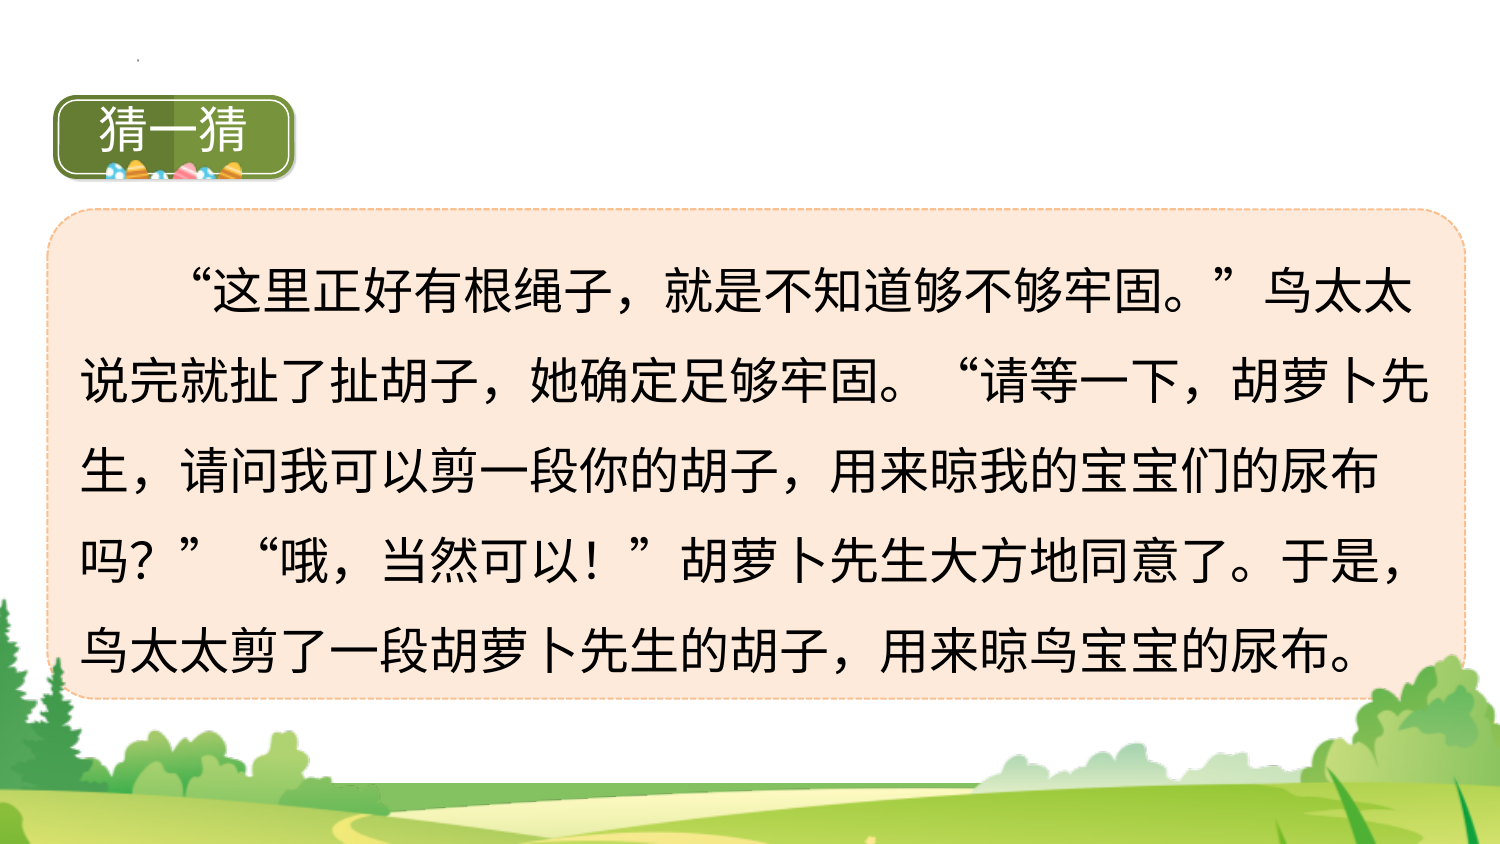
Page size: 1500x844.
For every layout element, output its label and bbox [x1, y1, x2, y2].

text_box [0, 537, 1500, 844]
text_box [53, 91, 295, 179]
text_box [47, 209, 1466, 537]
